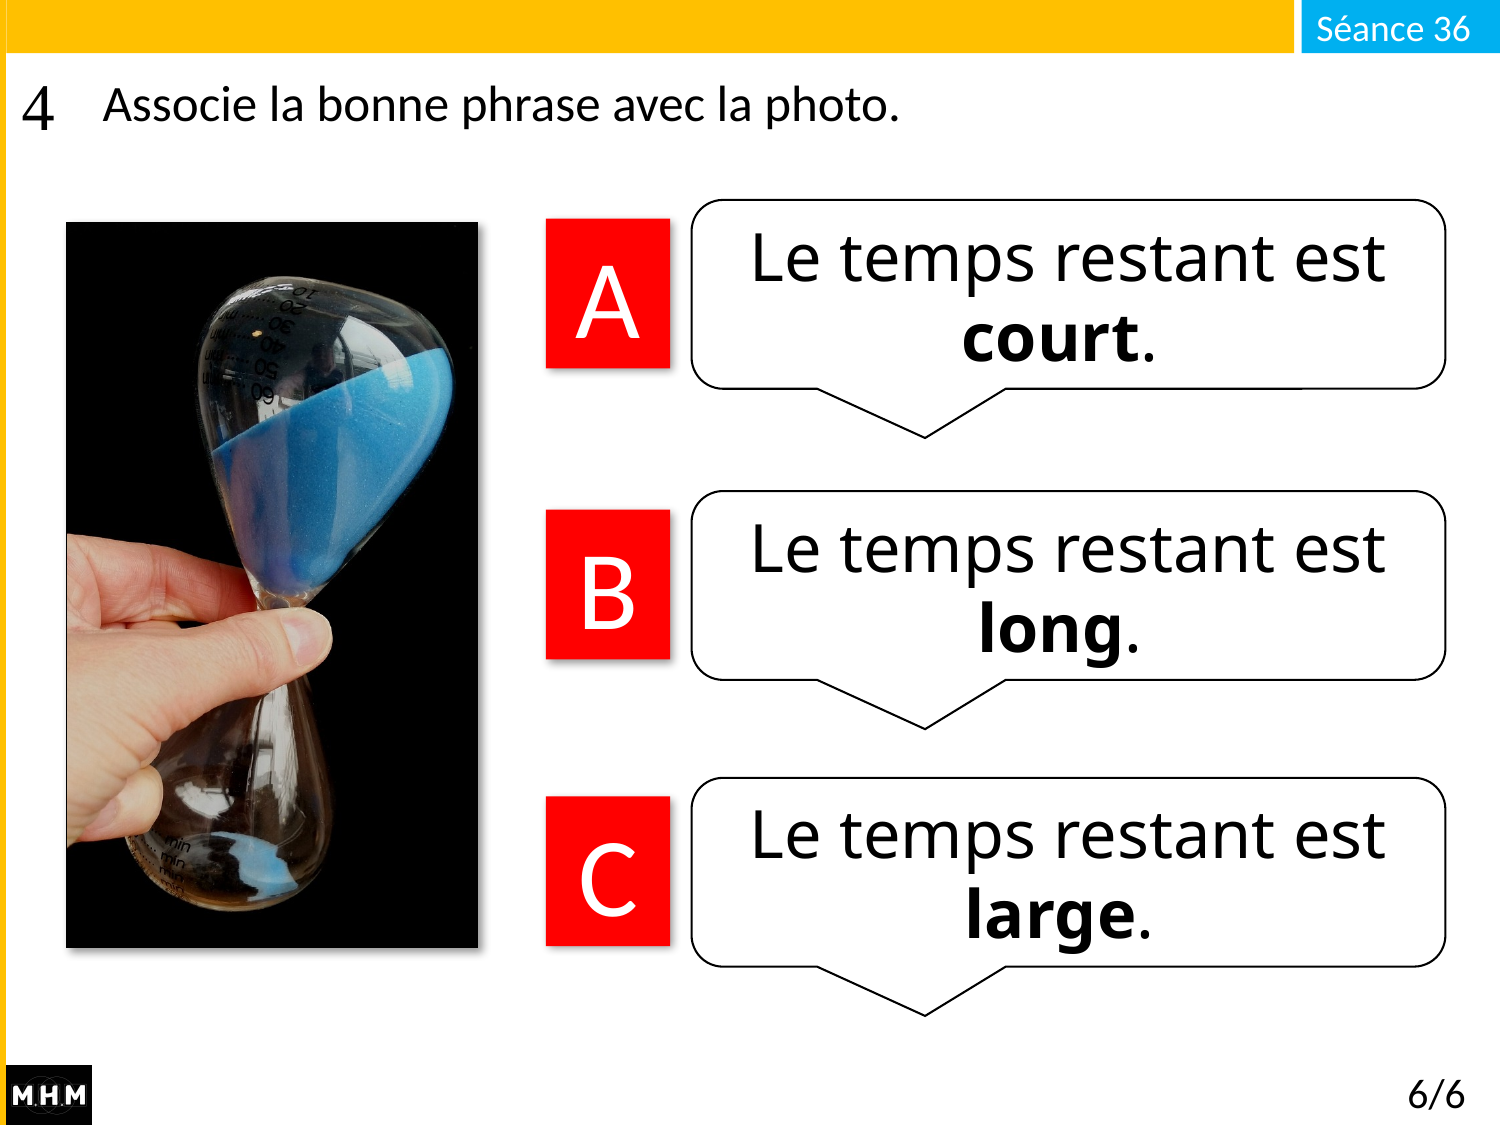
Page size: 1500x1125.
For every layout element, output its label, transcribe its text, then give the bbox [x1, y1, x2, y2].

text_box A [545, 218, 671, 369]
text_box B [545, 509, 671, 660]
text_box Le temps restant est long. [690, 490, 1447, 731]
text_box C [545, 796, 671, 947]
picture [66, 222, 479, 948]
list 6/6 [1373, 1064, 1500, 1125]
picture [6, 1065, 92, 1125]
text_box Le temps restant est large. [690, 776, 1447, 1018]
text_box Le temps restant est court. [690, 198, 1447, 440]
title Associe la bonne phrase avec la photo. [87, 32, 1382, 140]
